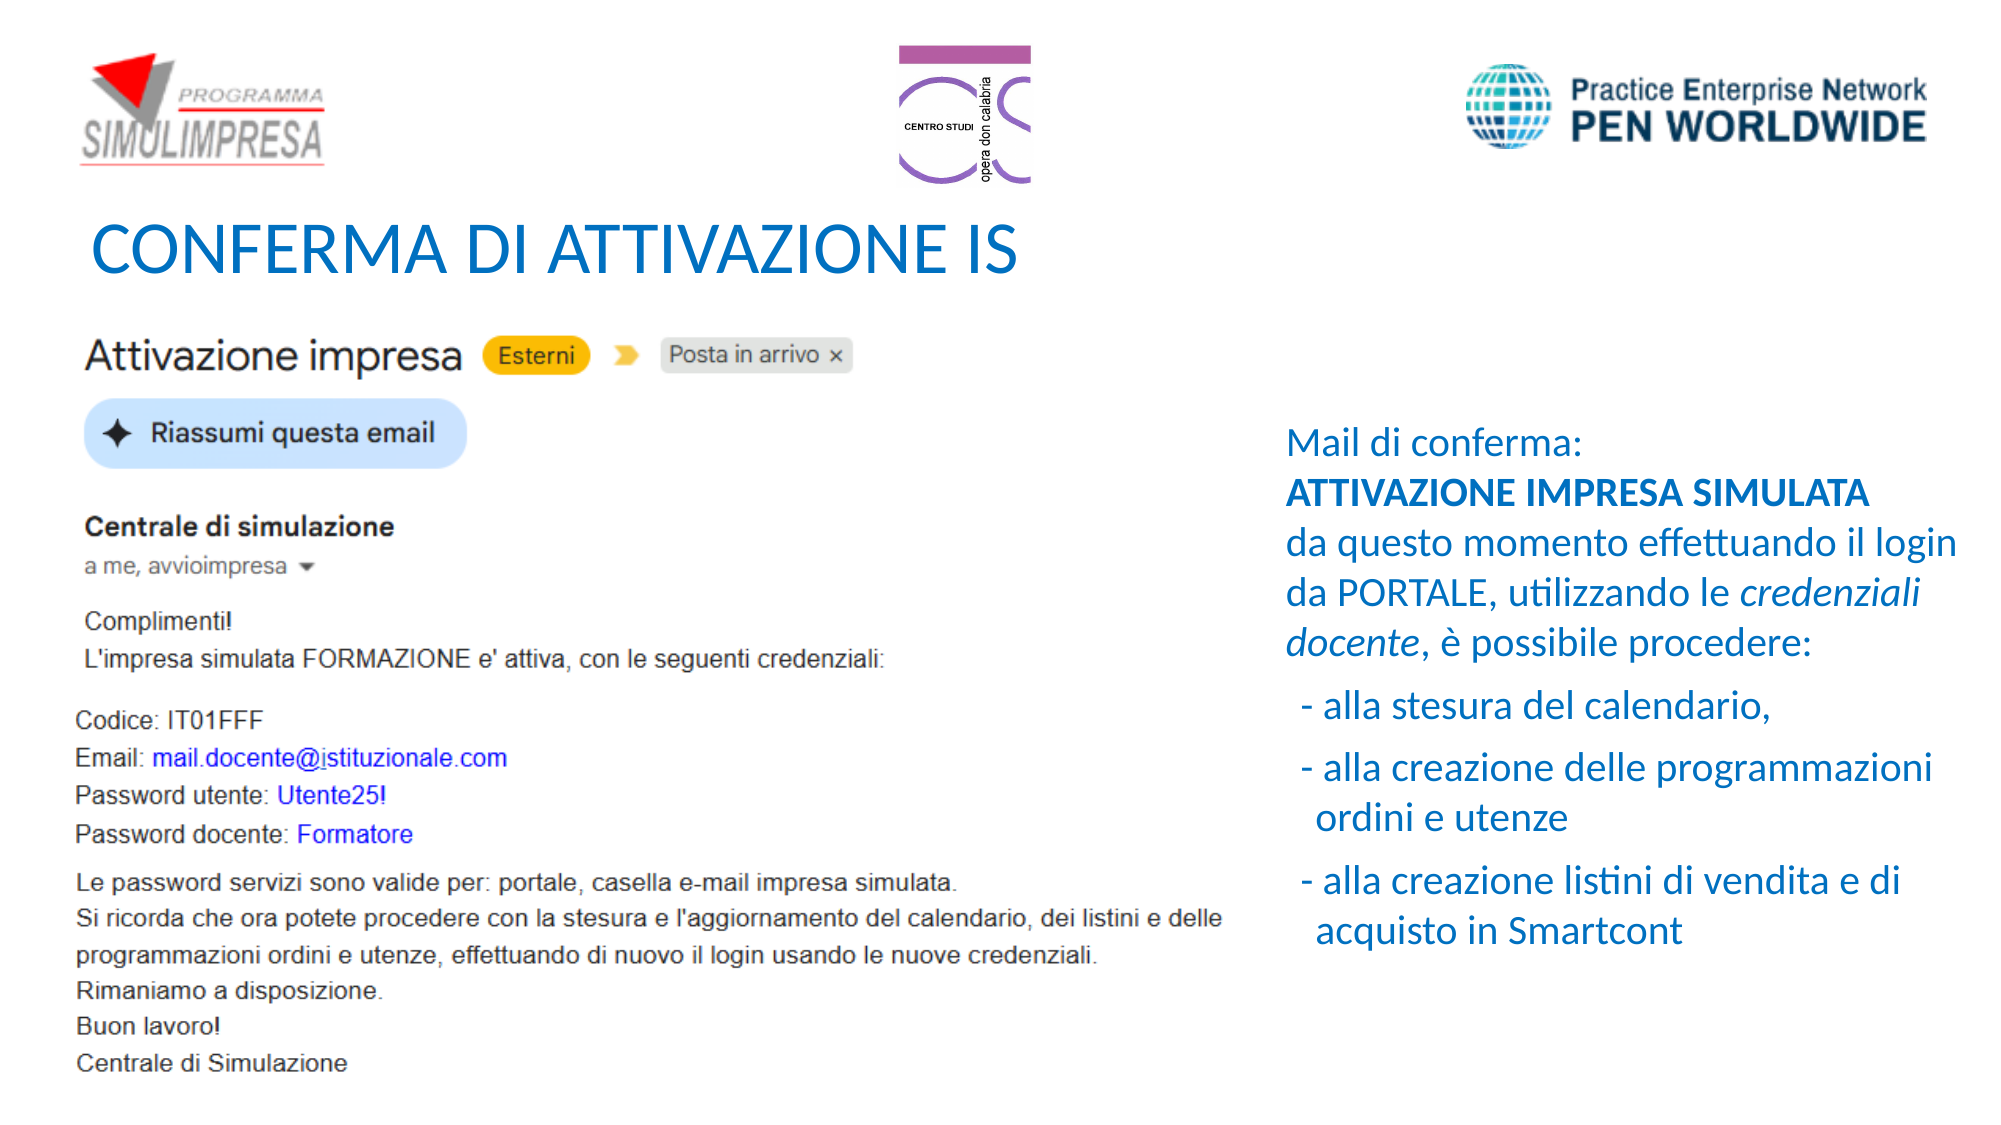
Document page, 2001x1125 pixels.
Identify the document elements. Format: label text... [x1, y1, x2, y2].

subtitle CONFERMA DI ATTIVAZIONE IS [76, 201, 1889, 319]
picture [76, 50, 336, 168]
picture [73, 325, 1227, 1097]
picture [1466, 64, 1927, 149]
text_box Mail di conferma: ATTIVAZIONE IMPRESA SIMULATA da questo momento effettuando il login da PORTALE, utilizzando le credenziali docente, è possibile procedere: - alla stesura del calendario, - alla creazione delle programmazioni ordini e utenze - alla creazione listini di vendita e di acquisto in Smartcont [1285, 414, 1986, 953]
picture [896, 42, 1034, 188]
